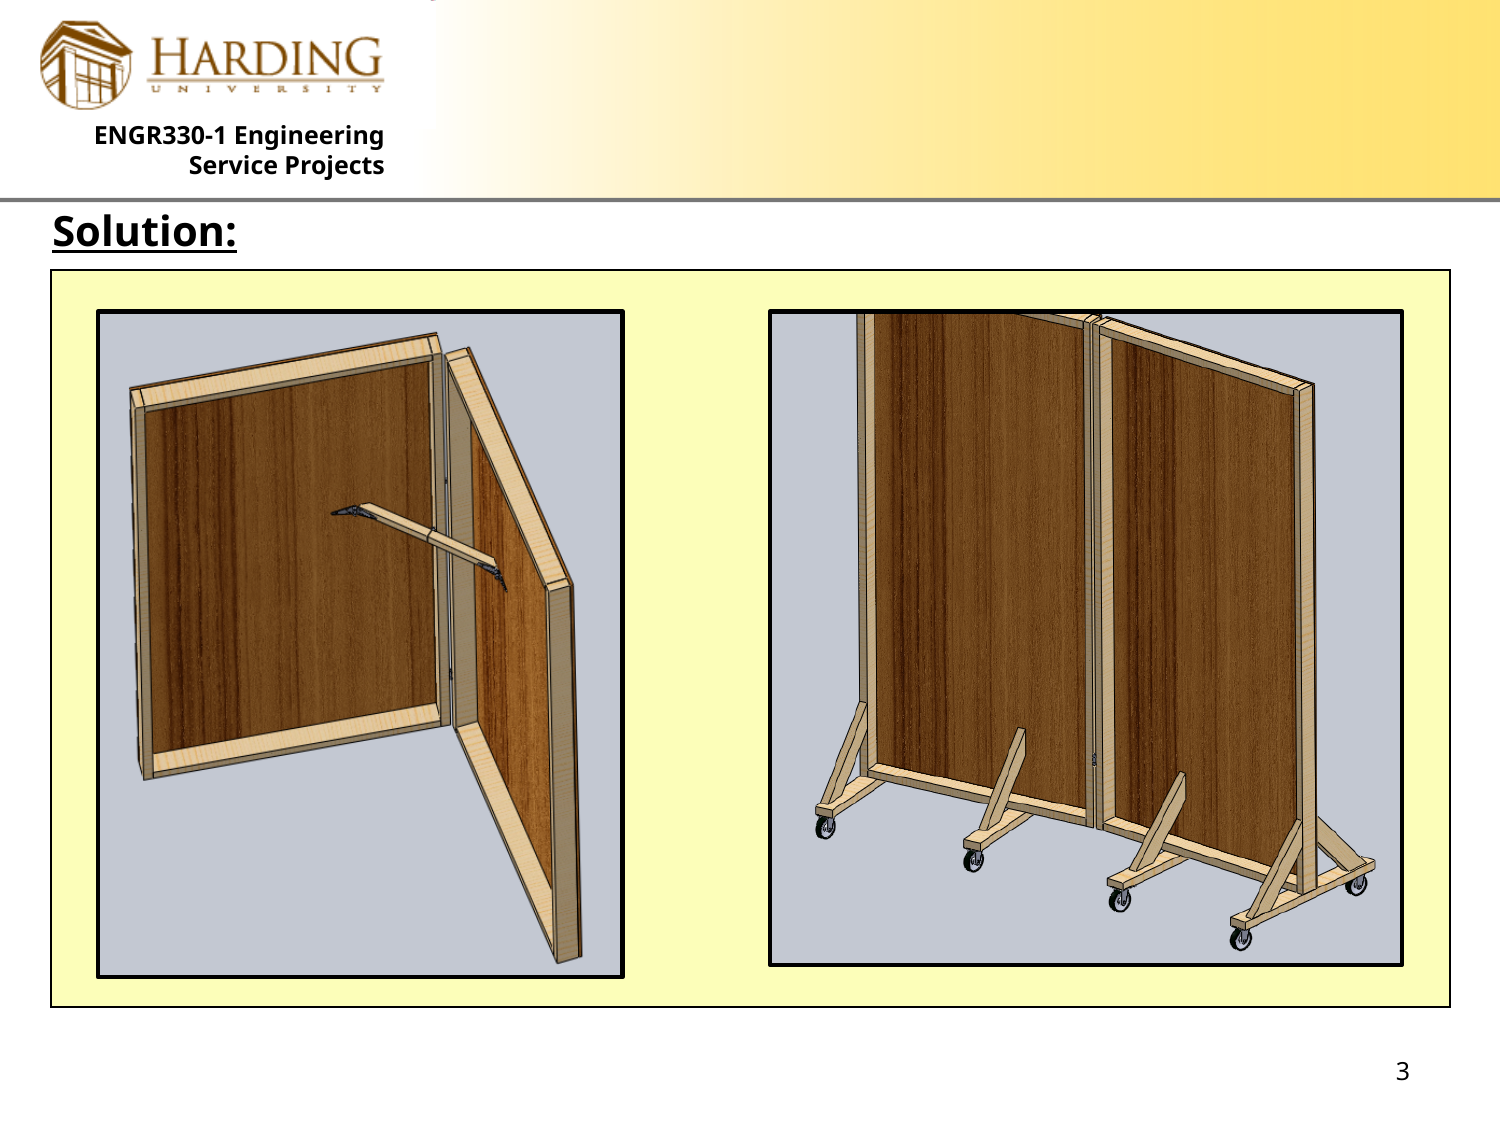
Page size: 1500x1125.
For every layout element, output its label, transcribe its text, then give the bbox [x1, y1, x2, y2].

picture [99, 313, 621, 976]
text_box Solution: [37, 197, 788, 313]
picture [0, 0, 436, 129]
slide_number 3 [1074, 1042, 1425, 1103]
picture [771, 313, 1401, 963]
text_box [51, 269, 1450, 1008]
